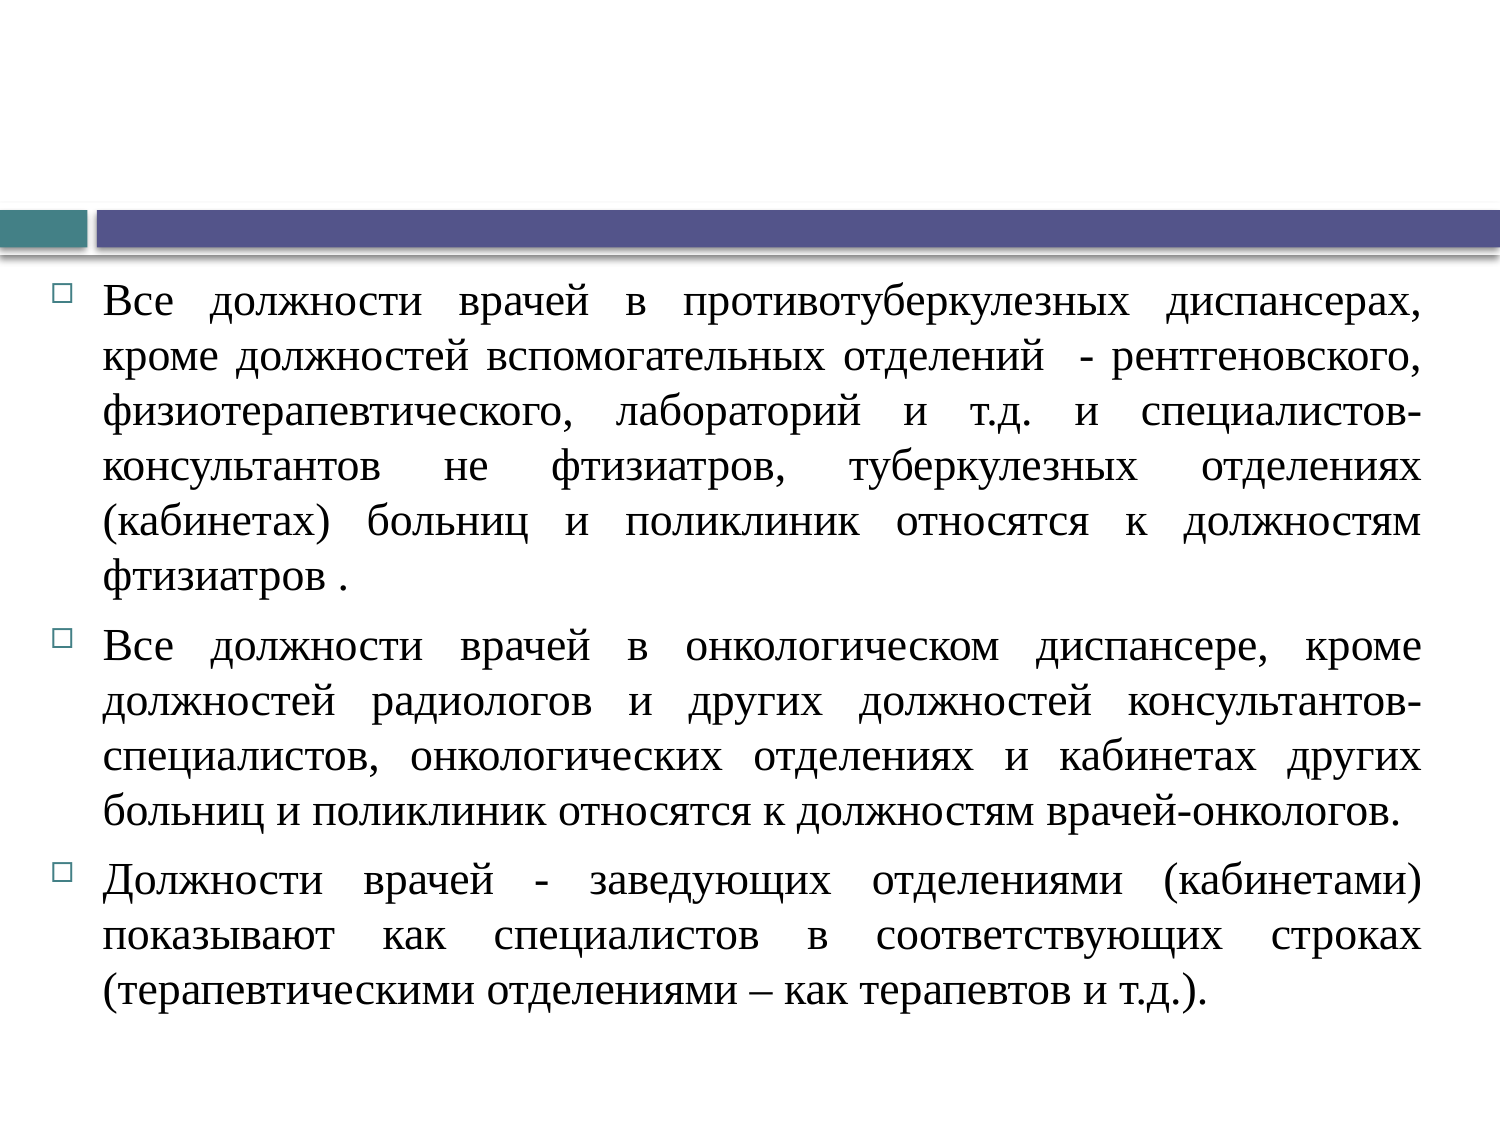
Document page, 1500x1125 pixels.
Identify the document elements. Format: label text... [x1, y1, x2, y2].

list Все должности врачей в противотуберкулезных диспансерах, кроме должностей вспомогательных отделений - рентгеновского, физиотерапевтического, лабораторий и т.д. и специалистов-консультантов не фтизиатров, туберкулезных отделениях (кабинетах) больниц и поликлиник относятся к должностям фтизиатров . Все должности врачей в онкологическом диспансере, кроме должностей радиологов и других должностей консультантов-специалистов, онкологических отделениях и кабинетах других больниц и поликлиник относятся к должностям врачей-онкологов. Должности врачей - заведующих отделениями (кабинетами) показывают как специалистов в соответствующих строках (терапевтическими отделениями – как терапевтов и т.д.). [35, 262, 1438, 1071]
